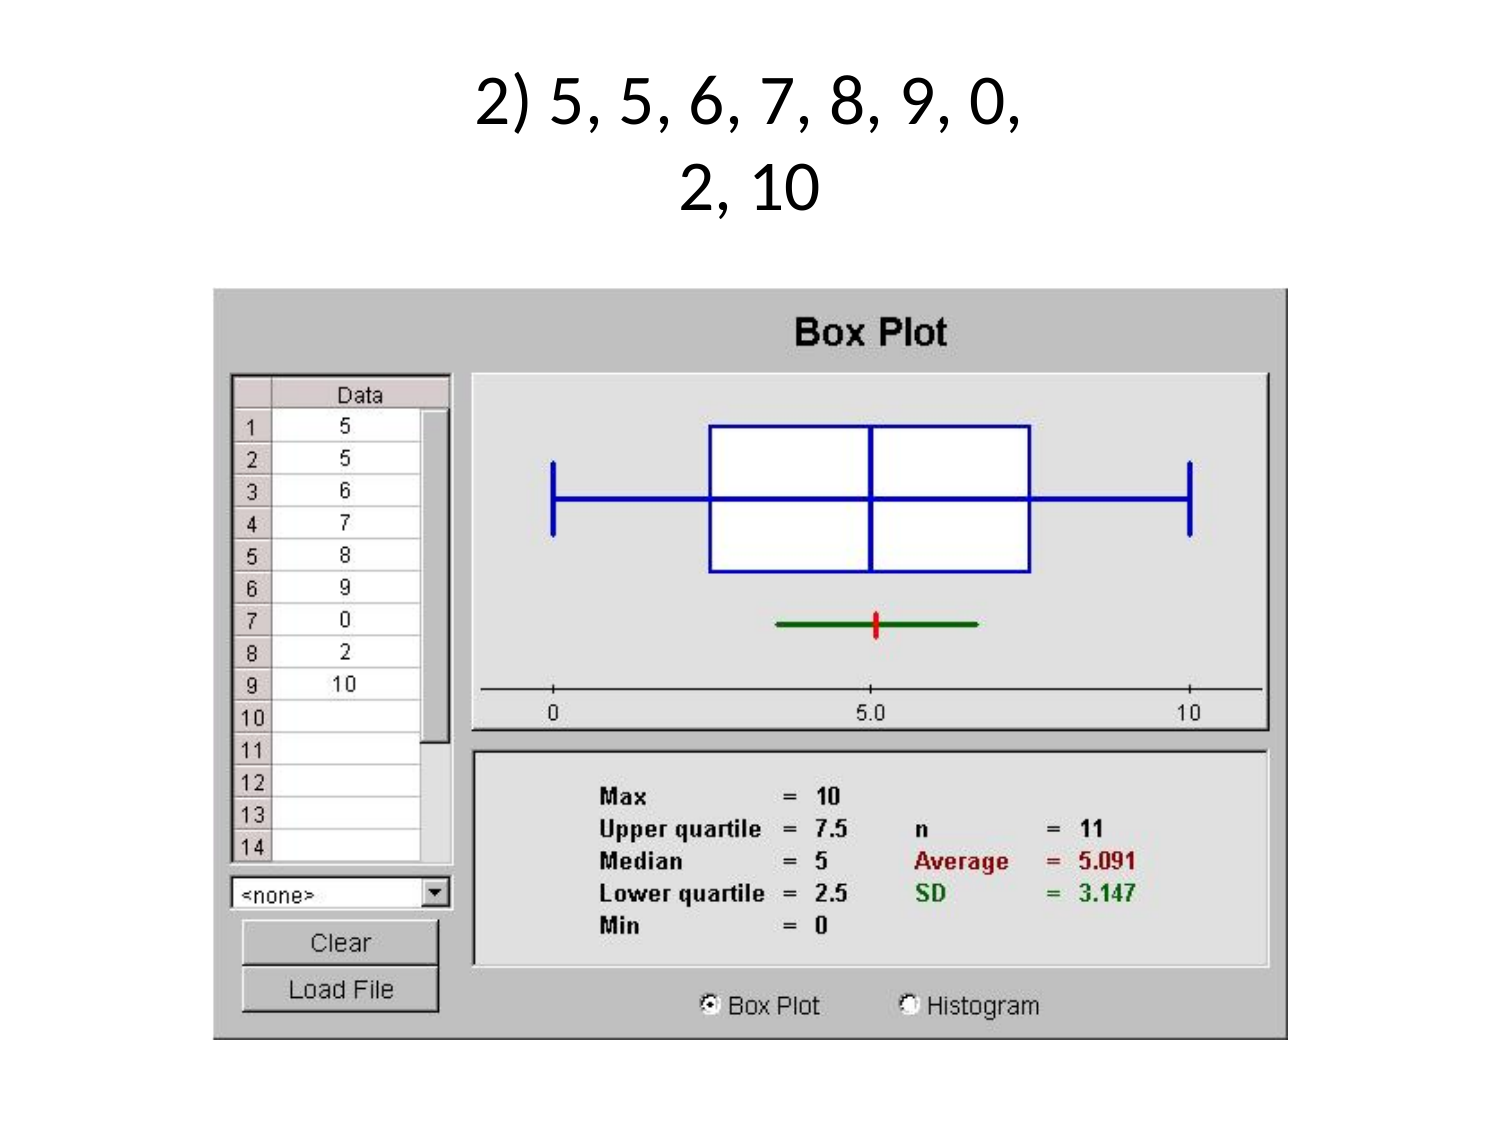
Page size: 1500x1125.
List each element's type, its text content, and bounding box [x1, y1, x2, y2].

title 2) 5, 5, 6, 7, 8, 9, 0, 2, 10 [75, 45, 1425, 233]
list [212, 287, 1288, 1041]
